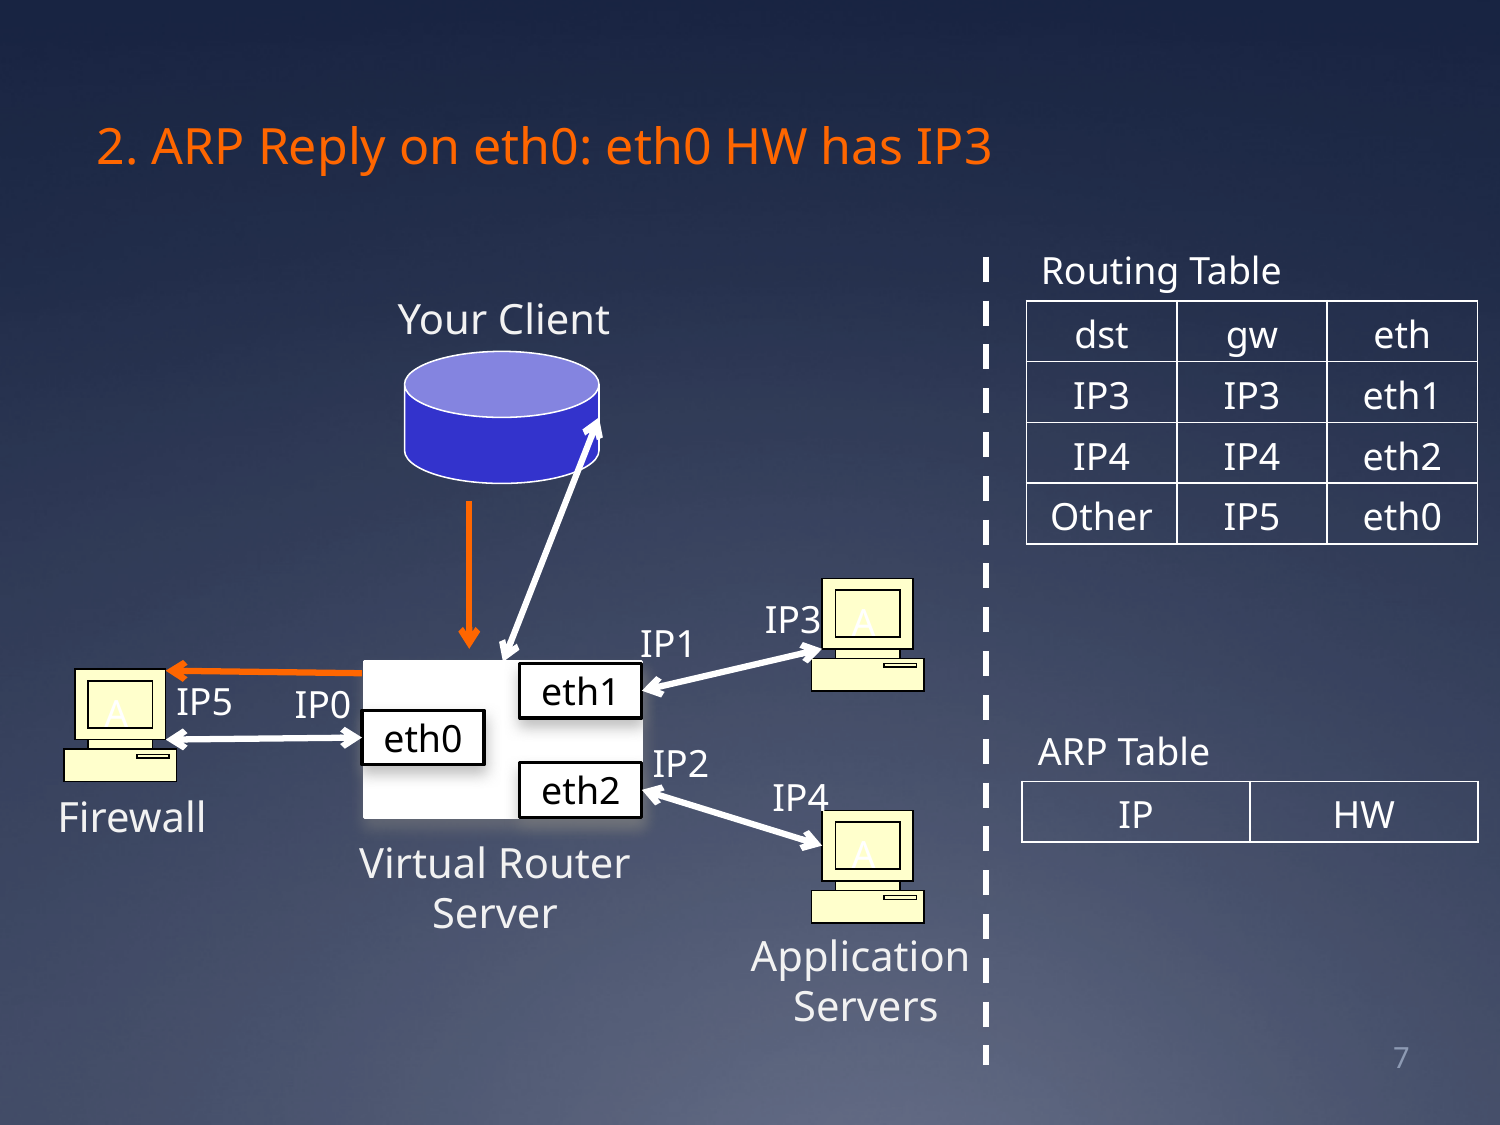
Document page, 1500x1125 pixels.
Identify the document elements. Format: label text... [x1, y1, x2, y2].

text_box 2. ARP Reply on eth0: eth0 HW has IP3 [82, 107, 1009, 182]
text_box A [811, 810, 924, 922]
text_box Your Client [382, 285, 626, 351]
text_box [164, 669, 364, 675]
table_cell IP4 [1178, 423, 1326, 482]
table_cell Other [1027, 484, 1176, 543]
table_cell IP3 [1027, 362, 1176, 422]
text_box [640, 647, 824, 692]
table_cell IP3 [1178, 362, 1326, 422]
text_box IP0 [279, 692, 352, 733]
text_box ARP Table [1023, 720, 1226, 781]
text_box IP5 [161, 684, 248, 731]
slide_number 7 [1325, 1029, 1425, 1090]
text_box Firewall [42, 783, 222, 849]
text_box IP1 [625, 612, 712, 660]
table_cell eth0 [1328, 484, 1477, 543]
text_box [640, 788, 824, 847]
table_header HW [1251, 782, 1477, 841]
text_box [500, 482, 504, 663]
text_box A [64, 669, 177, 782]
text_box Application Servers [735, 922, 978, 1038]
text_box Virtual Router Server [305, 829, 684, 945]
table_cell IP4 [1027, 423, 1176, 482]
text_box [360, 660, 643, 819]
text_box [404, 351, 599, 484]
table_cell IP5 [1178, 484, 1326, 543]
text_box IP2 [656, 733, 725, 788]
text_box Routing Table [1026, 239, 1298, 300]
text_box IP3 [750, 588, 837, 648]
table_cell eth1 [1328, 362, 1477, 422]
table_header dst [1027, 302, 1176, 361]
table_cell eth2 [1328, 423, 1477, 482]
table_header IP [1023, 782, 1249, 841]
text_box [164, 736, 364, 741]
text_box IP4 [757, 766, 845, 827]
table_header eth [1328, 302, 1477, 361]
table_header gw [1178, 302, 1326, 361]
text_box A [822, 578, 924, 691]
